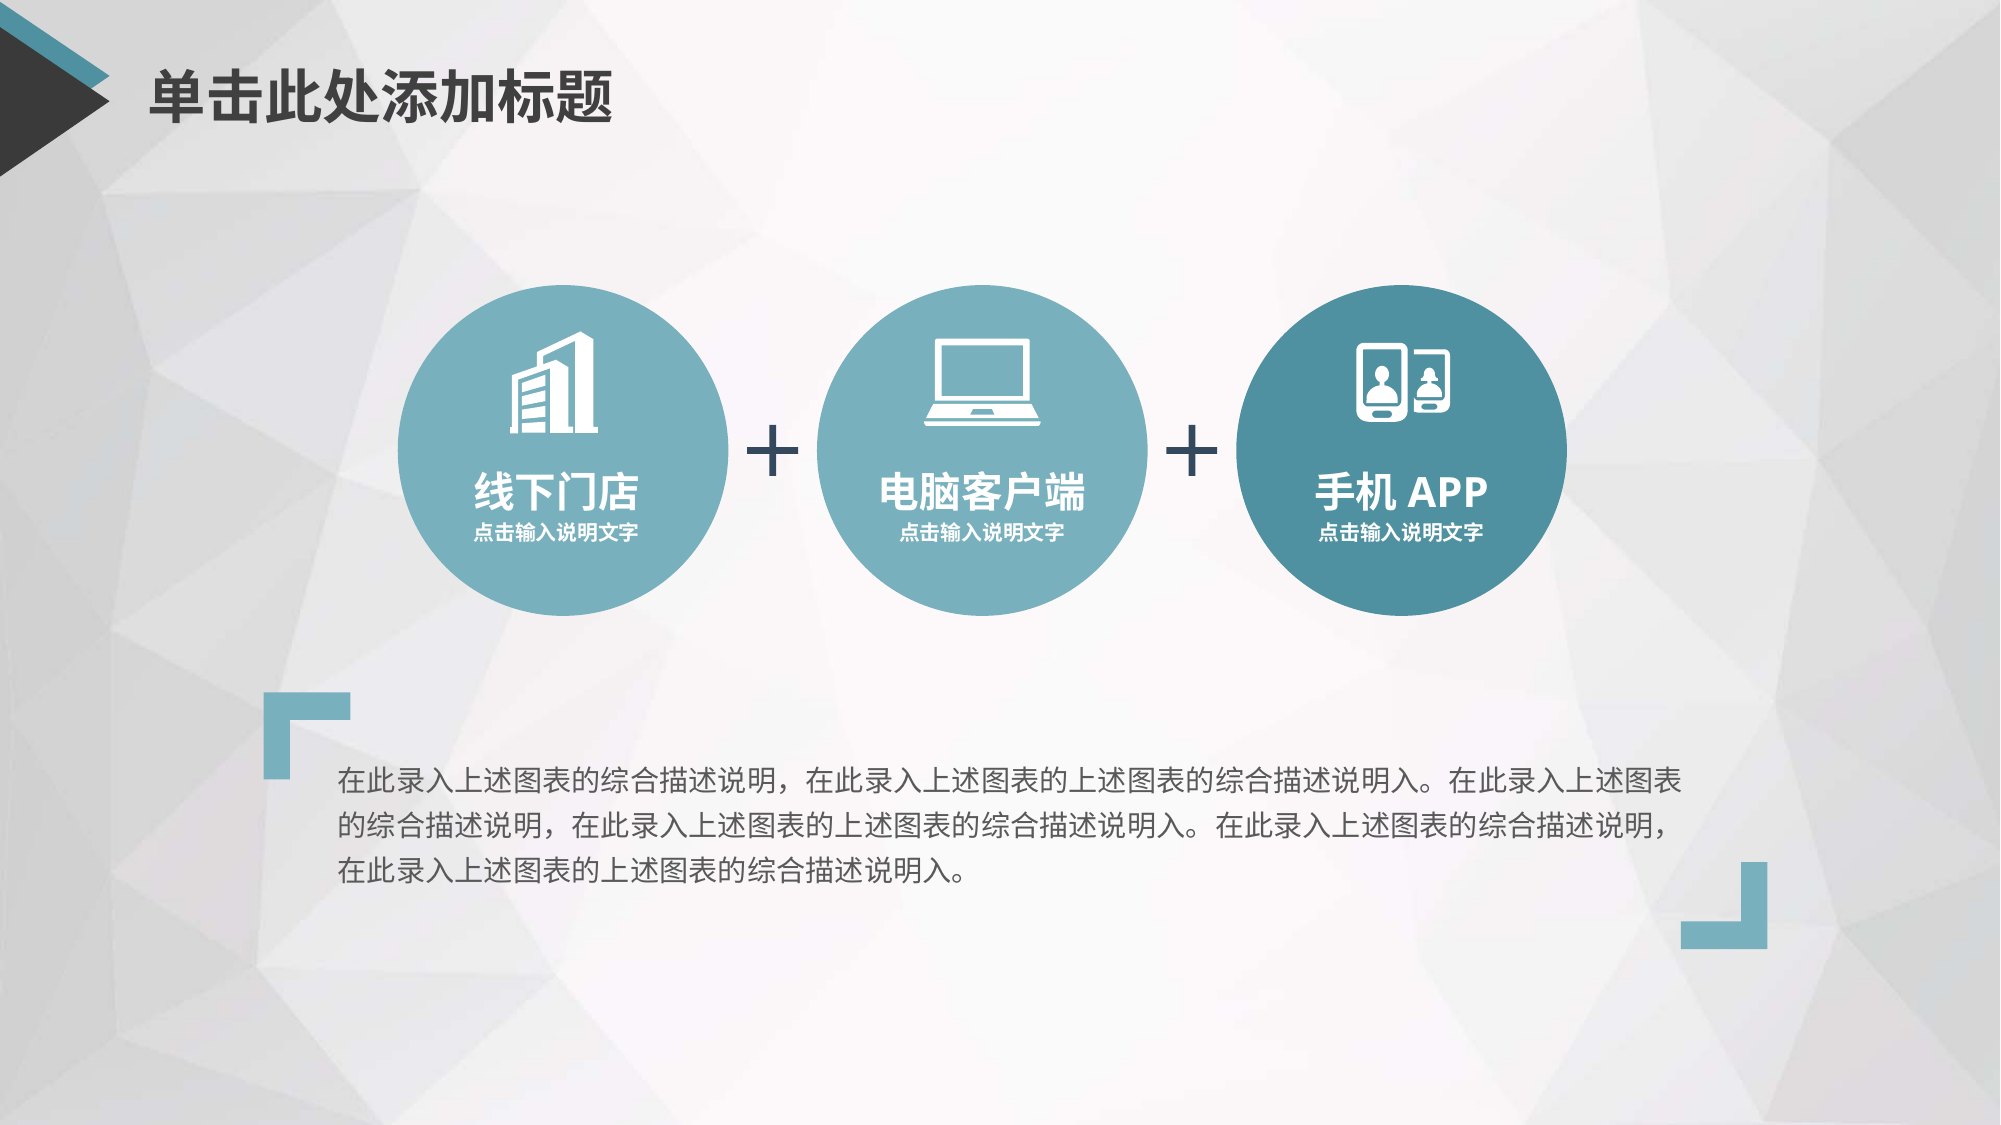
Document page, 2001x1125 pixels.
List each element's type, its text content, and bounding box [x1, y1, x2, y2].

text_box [1166, 424, 1218, 476]
text_box [815, 284, 1149, 617]
text_box 线下门店 [471, 465, 642, 516]
text_box [396, 284, 730, 617]
picture [0, 0, 2001, 1125]
text_box [924, 421, 1041, 426]
text_box 点击输入说明文字 [886, 519, 1078, 545]
text_box 手机APP [1305, 465, 1498, 516]
text_box [263, 691, 351, 780]
text_box [934, 338, 1030, 401]
text_box 点击输入说明文字 [471, 519, 642, 545]
text_box 在此录入上述图表的综合描述说明，在此录入上述图表的上述图表的综合描述说明入。在此录入上述图表的综合描述说明，在此录入上述图表的上述图表的综合描述说明入。在此录入上述图表的综合描述说明，在此录入上述图表的上述图表的综合描述说明入。 [322, 743, 1725, 895]
text_box 点击输入说明文字 [1305, 519, 1498, 545]
text_box [1680, 861, 1768, 950]
text_box [1235, 284, 1568, 617]
text_box [925, 403, 1039, 419]
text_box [747, 424, 799, 476]
text_box [1356, 342, 1408, 422]
title 单击此处添加标题 [132, 50, 925, 149]
text_box [1413, 349, 1451, 413]
text_box [510, 331, 598, 434]
text_box 电脑客户端 [873, 465, 1092, 516]
